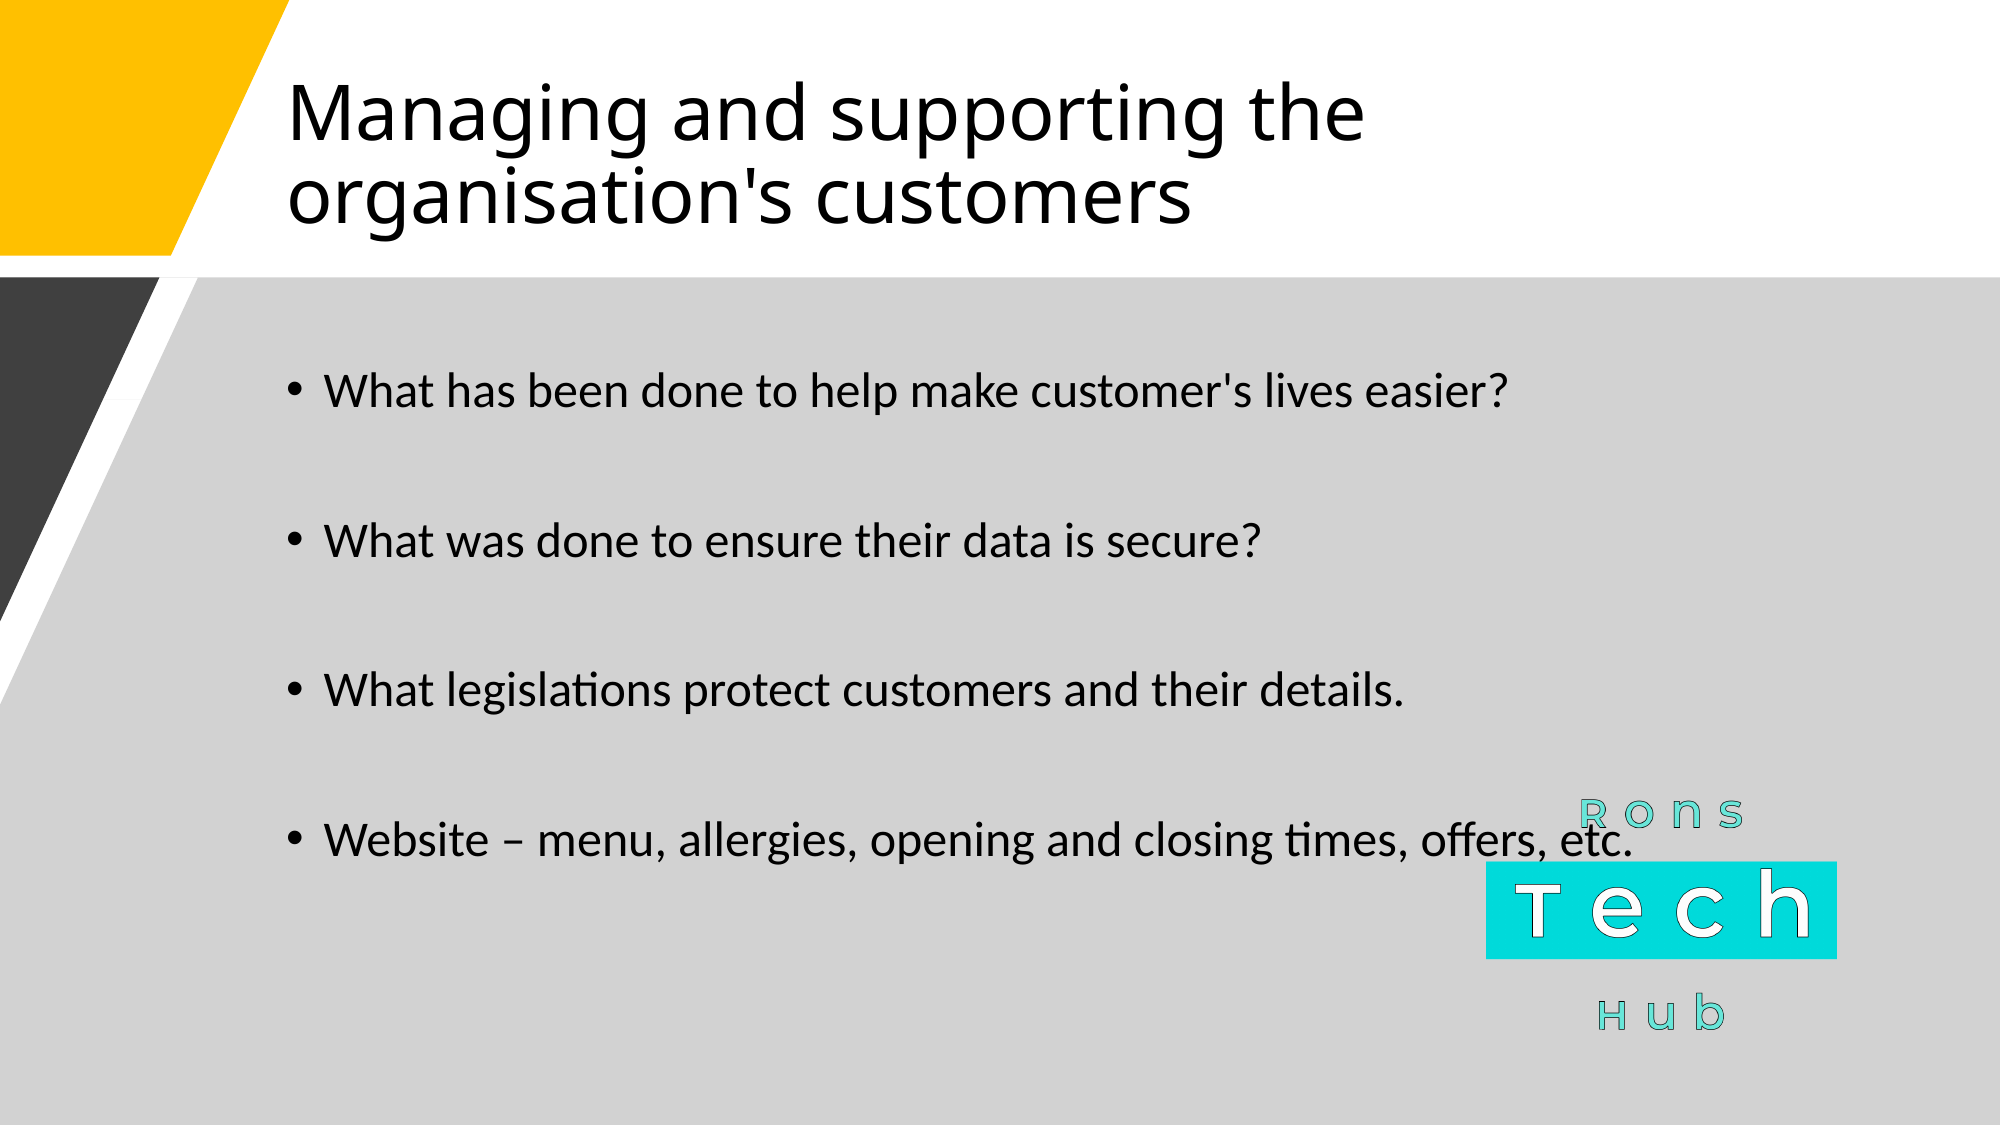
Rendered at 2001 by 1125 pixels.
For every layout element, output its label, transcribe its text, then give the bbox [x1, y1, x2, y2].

text_box [0, 276, 2000, 1125]
list What has been done to help make customer's lives easier? What was done to ensure their data is secure? What legislations protect customers and their details. Website – menu, allergies, opening and closing times, offers, etc. [271, 356, 1808, 1020]
picture [1486, 731, 1837, 1089]
text_box [0, 276, 162, 622]
text_box [0, 0, 291, 257]
title Managing and supporting the organisation's customers [271, 60, 1808, 255]
